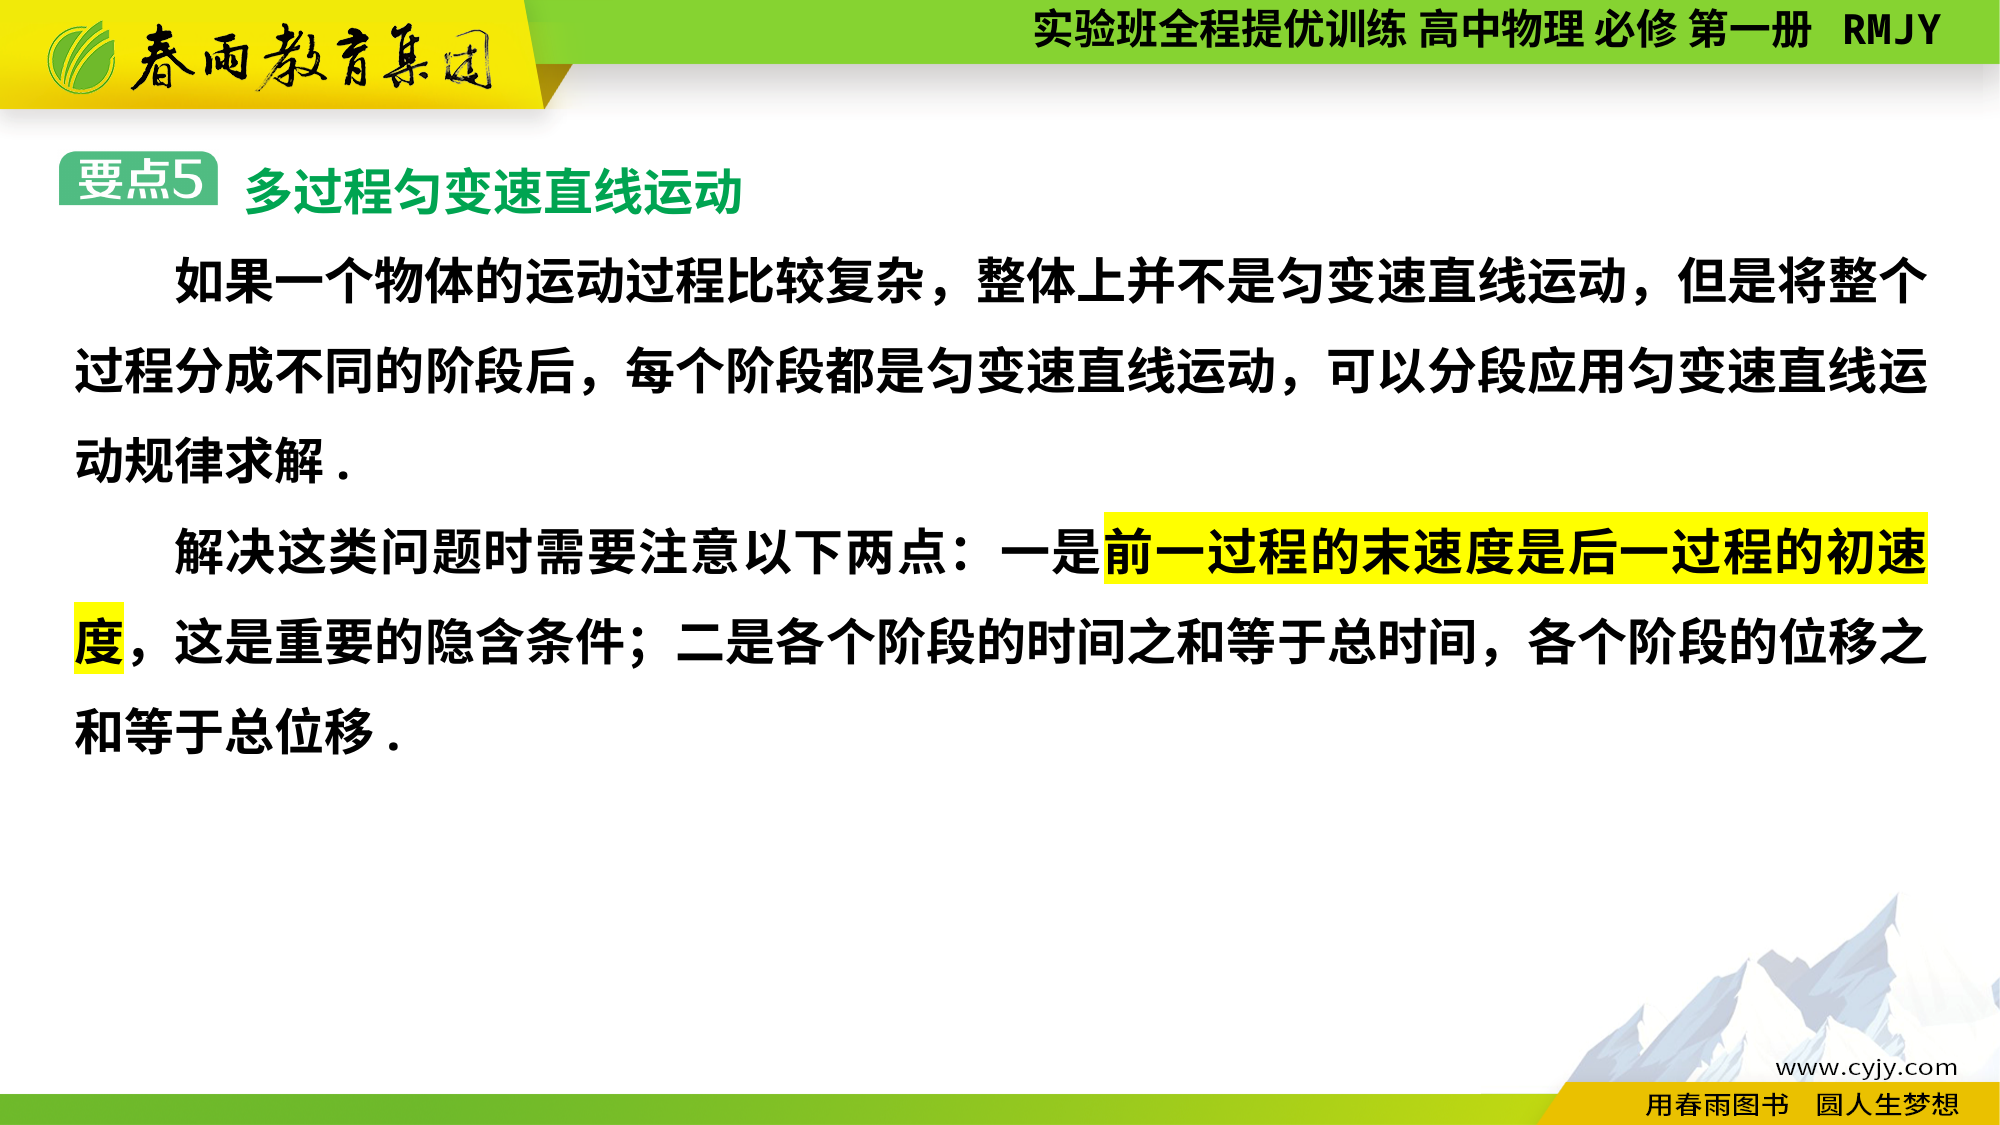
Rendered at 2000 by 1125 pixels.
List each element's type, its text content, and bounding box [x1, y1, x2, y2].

list 多过程匀变速直线运动 如果一个物体的运动过程比较复杂，整体上并不是匀变速直线运动，但是将整个过程分成不同的阶段后，每个阶段都是匀变速直线运动，可以分段应用匀变速直线运动规律求解. 解决这类问题时需要注意以下两点：一是前一过程的末速度是后一过程的初速度，这是重要的隐含条件；二是各个阶段的时间之和等于总时间，各个阶段的位移之和等于总位移. [59, 122, 1944, 774]
picture [0, 0, 2000, 1125]
